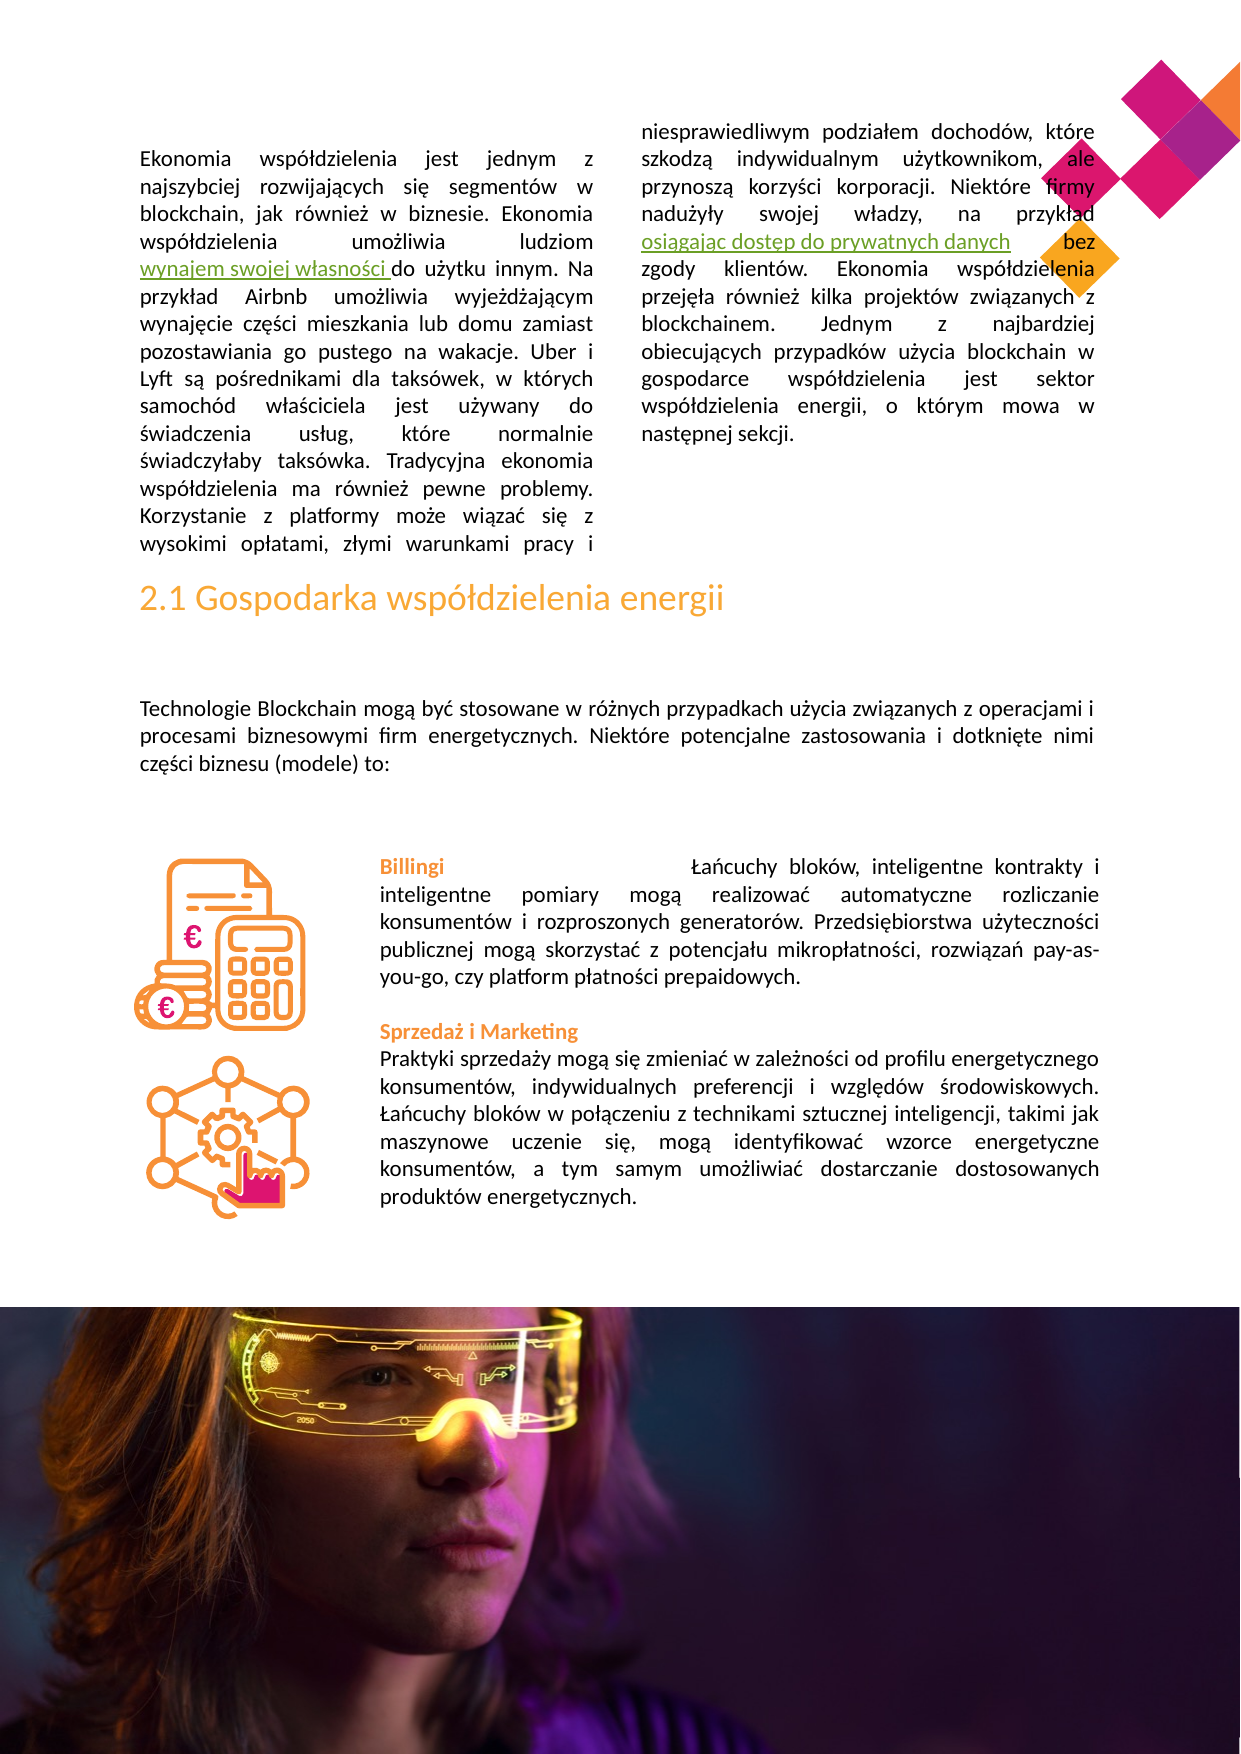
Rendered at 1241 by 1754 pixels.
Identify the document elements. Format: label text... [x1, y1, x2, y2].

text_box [146, 1055, 310, 1220]
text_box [133, 858, 306, 1031]
text_box 2.1 Gospodarka współdzielenia energii [124, 565, 760, 643]
text_box Technologie Blockchain mogą być stosowane w różnych przypadkach użycia związanych z operacjami i procesami biznesowymi firm energetycznych. Niektóre potencjalne zastosowania i dotknięte nimi części biznesu (modele) to: [124, 686, 1111, 796]
text_box Ekonomia współdzielenia jest jednym z najszybciej rozwijających się segmentów w blockchain, jak również w biznesie. Ekonomia współdzielenia umożliwia ludziom wynajem swojej własności do użytku innym. Na przykład Airbnb umożliwia wyjeżdżającym wynajęcie części mieszkania lub domu zamiast pozostawiania go pustego na wakacje. Uber i Lyft są pośrednikami dla taksówek, w których samochód właściciela jest używany do świadczenia usług, które normalnie świadczyłaby taksówka. Tradycyjna ekonomia współdzielenia ma również pewne problemy. Korzystanie z platformy może wiązać się z wysokimi opłatami, złymi warunkami pracy i niesprawiedliwym podziałem dochodów, które szkodzą indywidualnym użytkownikom, ale przynoszą korzyści korporacji. Niektóre firmy nadużyły swojej władzy, na przykład osiągając dostęp do prywatnych danych bez zgody klientów. Ekonomia współdzielenia przejęła również kilka projektów związanych z blockchainem. Jednym z najbardziej obiecujących przypadków użycia blockchain w gospodarce współdzielenia jest sektor współdzielenia energii, o którym mowa w następnej sekcji. [124, 109, 1111, 559]
text_box Billingi Łańcuchy bloków, inteligentne kontrakty i inteligentne pomiary mogą realizować automatyczne rozliczanie konsumentów i rozproszonych generatorów. Przedsiębiorstwa użyteczności publicznej mogą skorzystać z potencjału mikropłatności, rozwiązań pay-as-you-go, czy platform płatności prepaidowych. Sprzedaż i Marketing Praktyki sprzedaży mogą się zmieniać w zależności od profilu energetycznego konsumentów, indywidualnych preferencji i względów środowiskowych. Łańcuchy bloków w połączeniu z technikami sztucznej inteligencji, takimi jak maszynowe uczenie się, mogą identyfikować wzorce energetyczne konsumentów, a tym samym umożliwiać dostarczanie dostosowanych produktów energetycznych. [364, 844, 1116, 1238]
picture [0, 1307, 1241, 1754]
